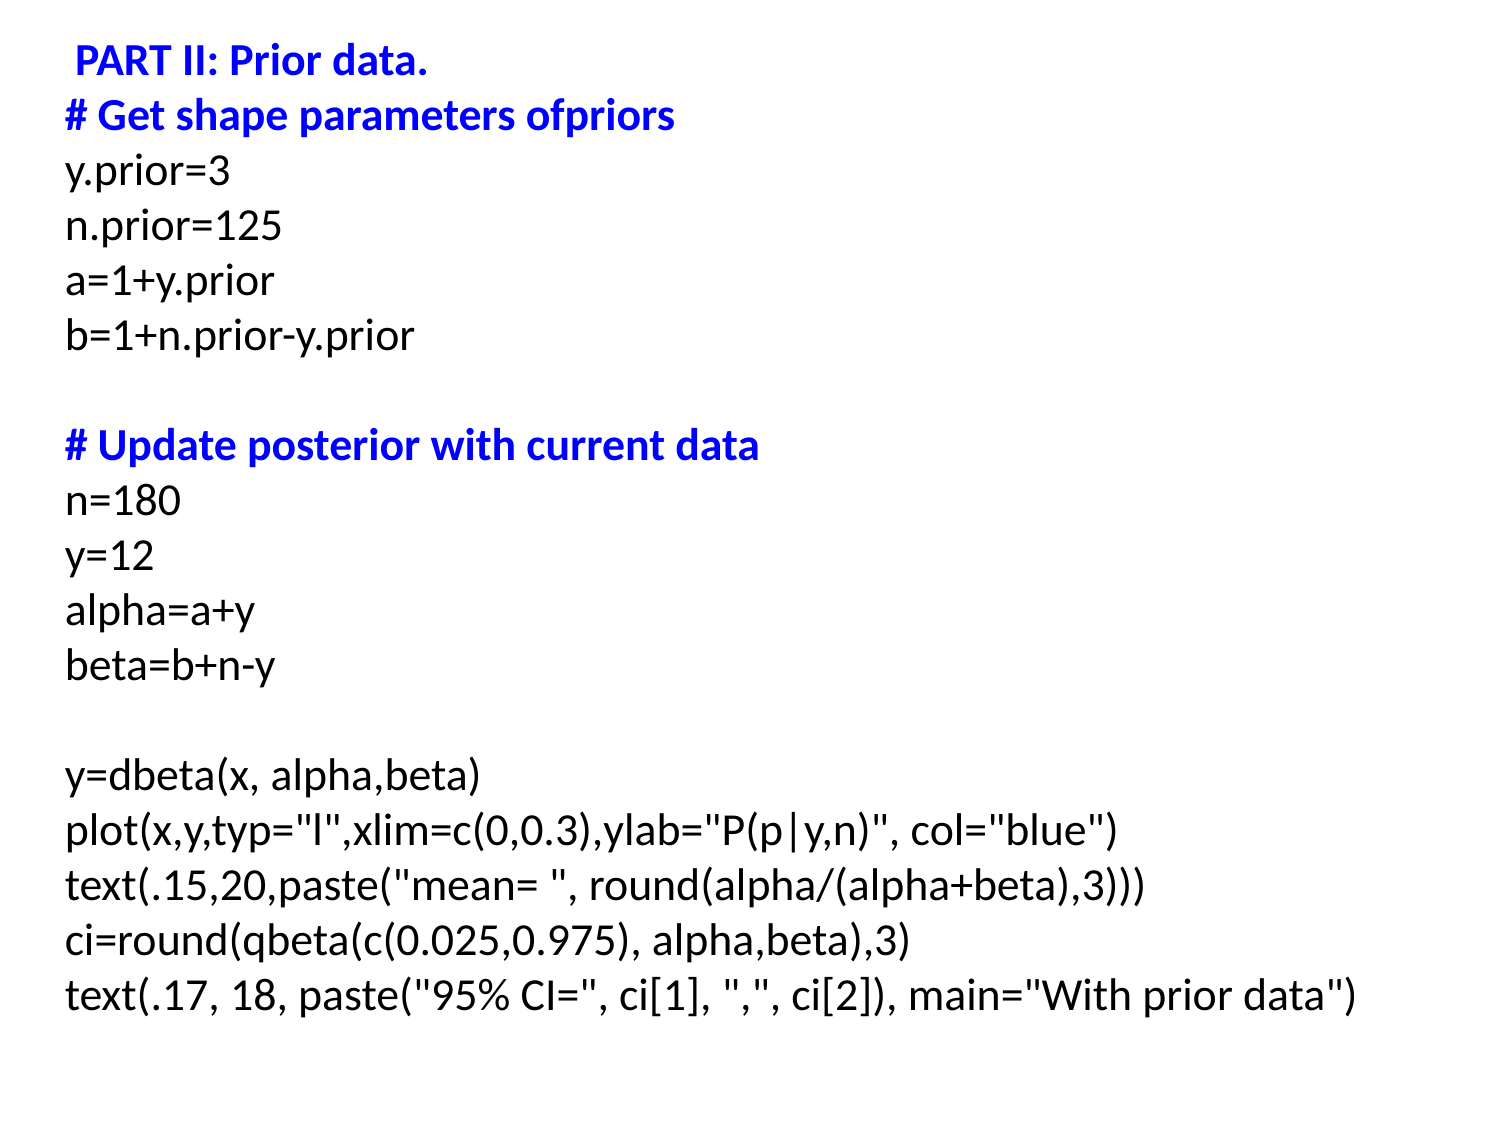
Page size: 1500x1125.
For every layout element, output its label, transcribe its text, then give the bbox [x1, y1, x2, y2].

text_box PART II: Prior data. # Get shape parameters ofpriors y.prior=3 n.prior=125 a=1+y.prior b=1+n.prior-y.prior # Update posterior with current data n=180 y=12 alpha=a+y beta=b+n-y y=dbeta(x, alpha,beta) plot(x,y,typ="l",xlim=c(0,0.3),ylab="P(p|y,n)", col="blue") text(.15,20,paste("mean= ", round(alpha/(alpha+beta),3))) ci=round(qbeta(c(0.025,0.975), alpha,beta),3) text(.17, 18, paste("95% CI=", ci[1], ",", ci[2]), main="With prior data") [49, 22, 1475, 1083]
